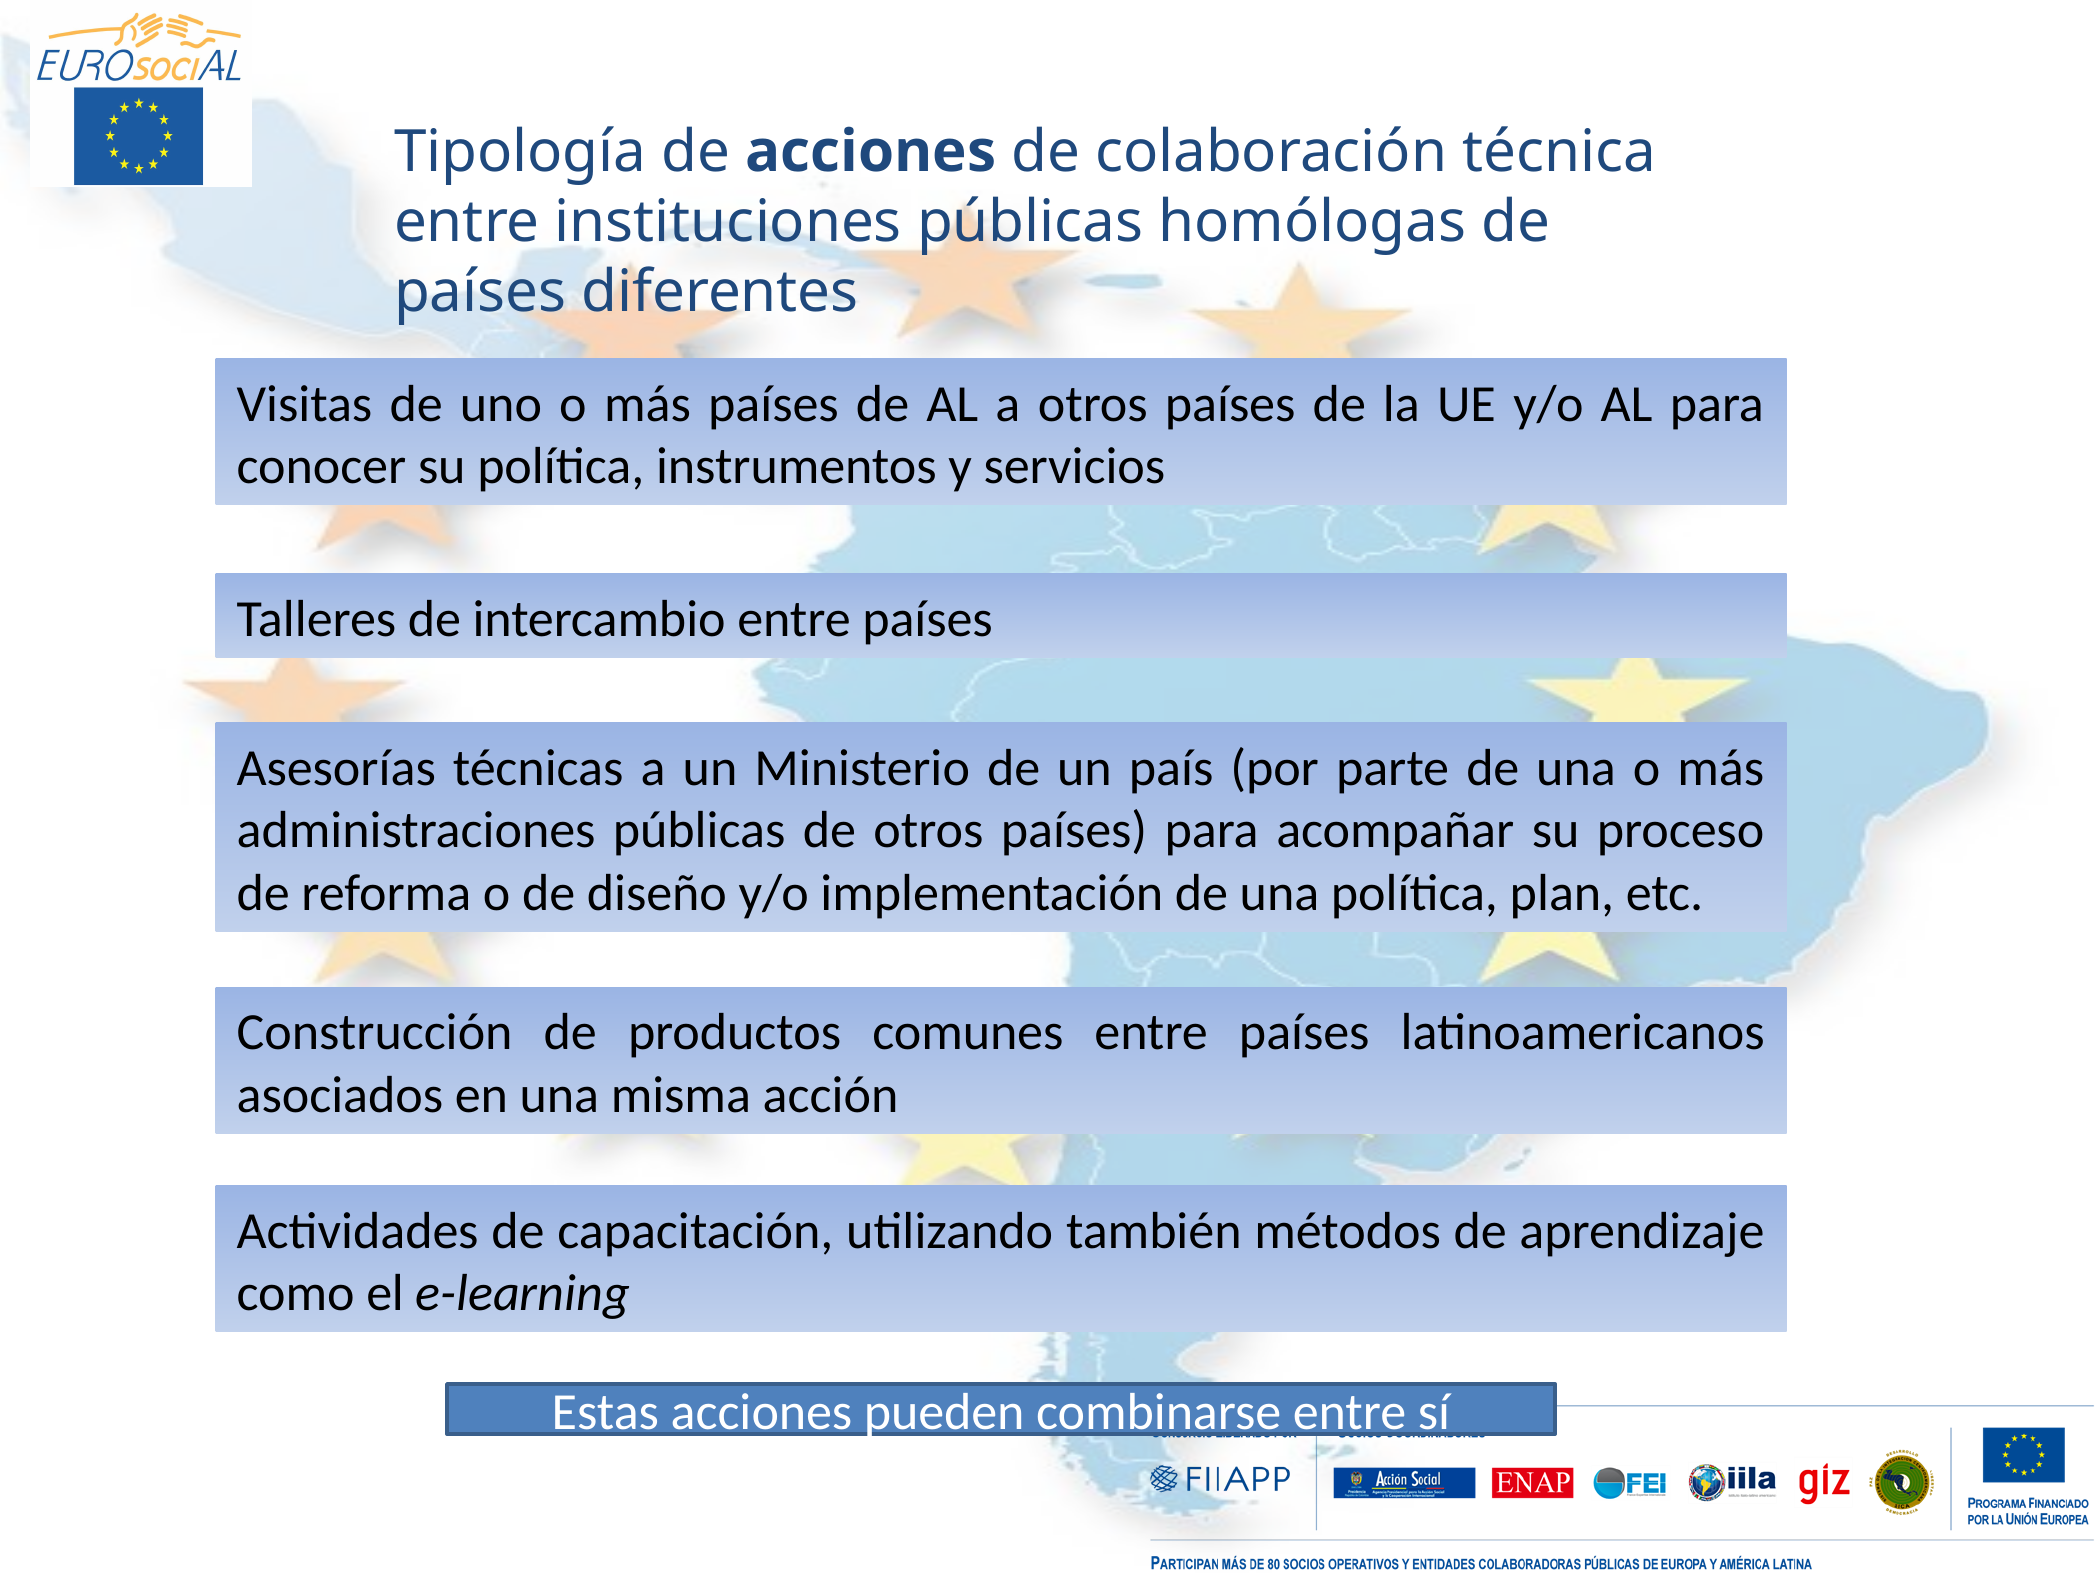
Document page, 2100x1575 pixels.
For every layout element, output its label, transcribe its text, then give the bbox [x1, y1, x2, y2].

picture [1150, 1400, 2100, 1575]
text_box Tipología de acciones de colaboración técnica entre instituciones públicas homólogas de países diferentes [373, 102, 1697, 334]
text_box Visitas de uno o más países de AL a otros países de la UE y/o AL para conocer su política, instrumentos y servicios [215, 358, 1787, 505]
text_box Estas acciones pueden combinarse entre sí [445, 1382, 1557, 1436]
text_box Actividades de capacitación, utilizando también métodos de aprendizaje como el e-learning [215, 1185, 1787, 1332]
text_box Construcción de productos comunes entre países latinoamericanos asociados en una misma acción [215, 987, 1787, 1134]
text_box Asesorías técnicas a un Ministerio de un país (por parte de una o más administraciones públicas de otros países) para acompañar su proceso de reforma o de diseño y/o implementación de una política, plan, etc. [215, 722, 1787, 932]
text_box Talleres de intercambio entre países [215, 573, 1787, 658]
